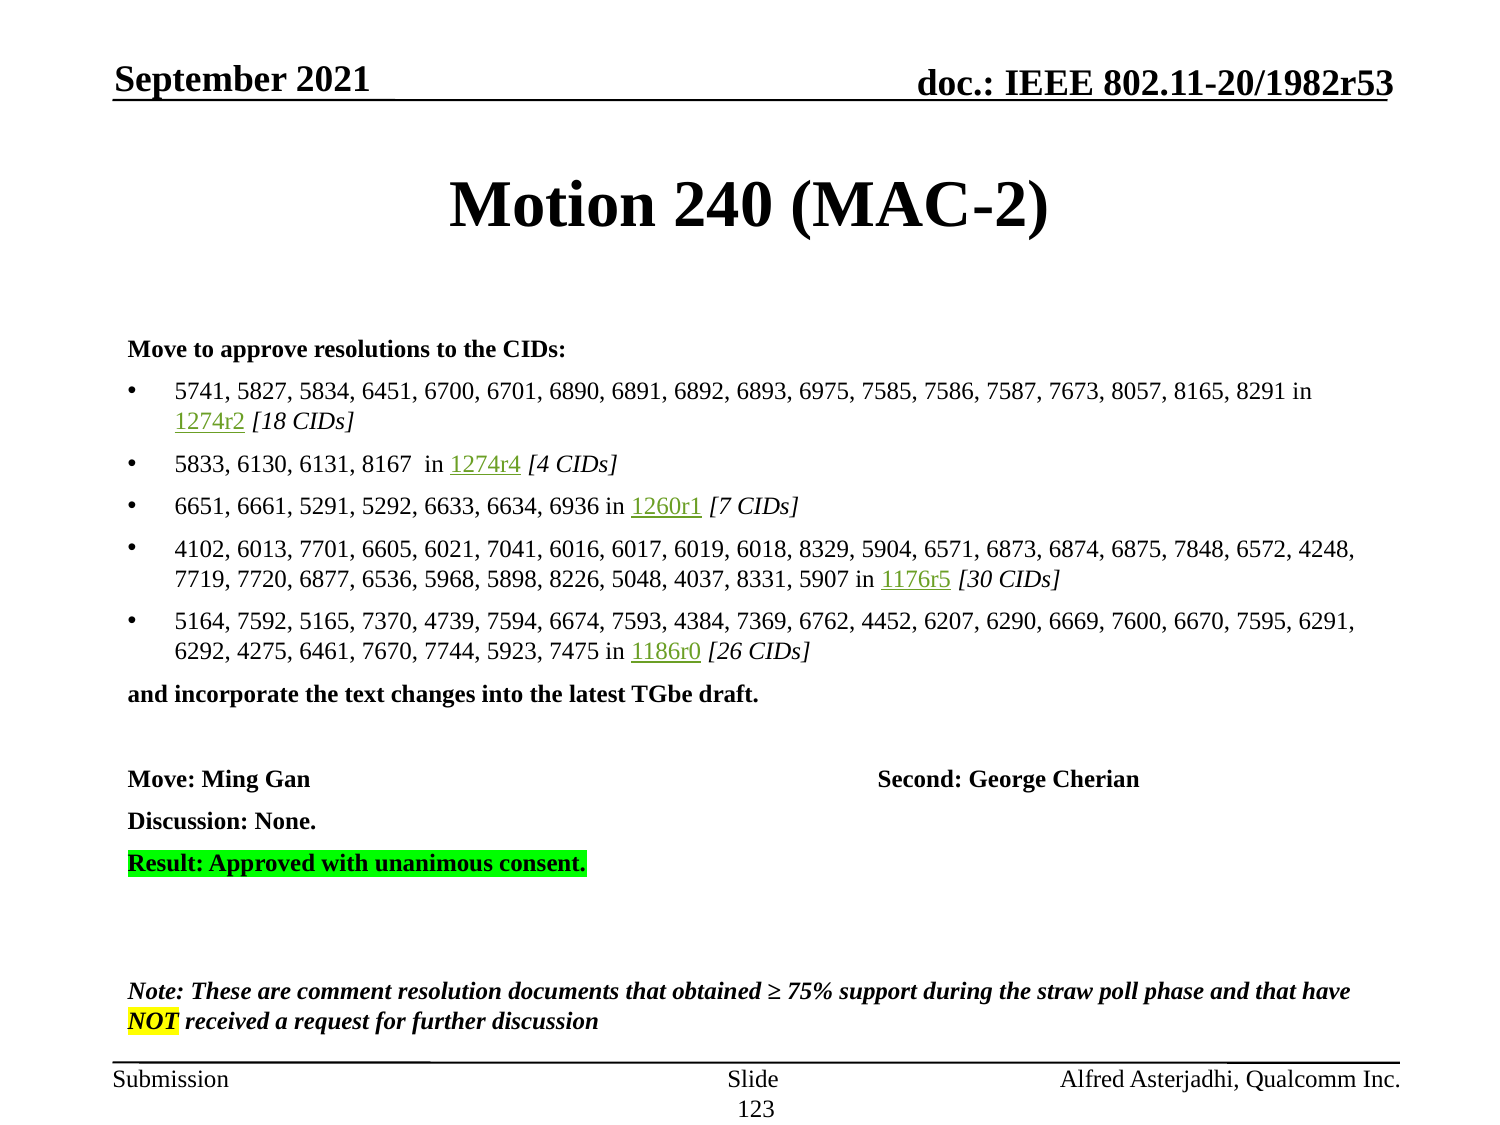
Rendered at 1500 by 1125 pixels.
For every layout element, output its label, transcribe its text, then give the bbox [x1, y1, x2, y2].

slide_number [114, 54, 423, 100]
slide_number Slide 123 [712, 1061, 800, 1123]
list Move to approve resolutions to the CIDs: 5741, 5827, 5834, 6451, 6700, 6701, 6890, 6891, 6892, 6893, 6975, 7585, 7586, 7587, 7673, 8057, 8165, 8291 in 1274r2 [18 CIDs] 5833, 6130, 6131, 8167 in 1274r4 [4 CIDs] 6651, 6661, 5291, 5292, 6633, 6634, 6936 in 1260r1 [7 CIDs] 4102, 6013, 7701, 6605, 6021, 7041, 6016, 6017, 6019, 6018, 8329, 5904, 6571, 6873, 6874, 6875, 7848, 6572, 4248, 7719, 7720, 6877, 6536, 5968, 5898, 8226, 5048, 4037, 8331, 5907 in 1176r5 [30 CIDs] 5164, 7592, 5165, 7370, 4739, 7594, 6674, 7593, 4384, 7369, 6762, 4452, 6207, 6290, 6669, 7600, 6670, 7595, 6291, 6292, 4275, 6461, 7670, 7744, 5923, 7475 in 1186r0 [26 CIDs] and incorporate the text changes into the latest TGbe draft. Move: Ming Gan Second: George Cherian Discussion: None. Result: Approved with unanimous consent. Note: These are comment resolution documents that obtained ≥ 75% support during the straw poll phase and that have NOT received a request for further discussion [112, 324, 1388, 1063]
title Motion 240 (MAC-2) [112, 112, 1388, 288]
footer Alfred Asterjadhi, Qualcomm Inc. [878, 1061, 1402, 1093]
